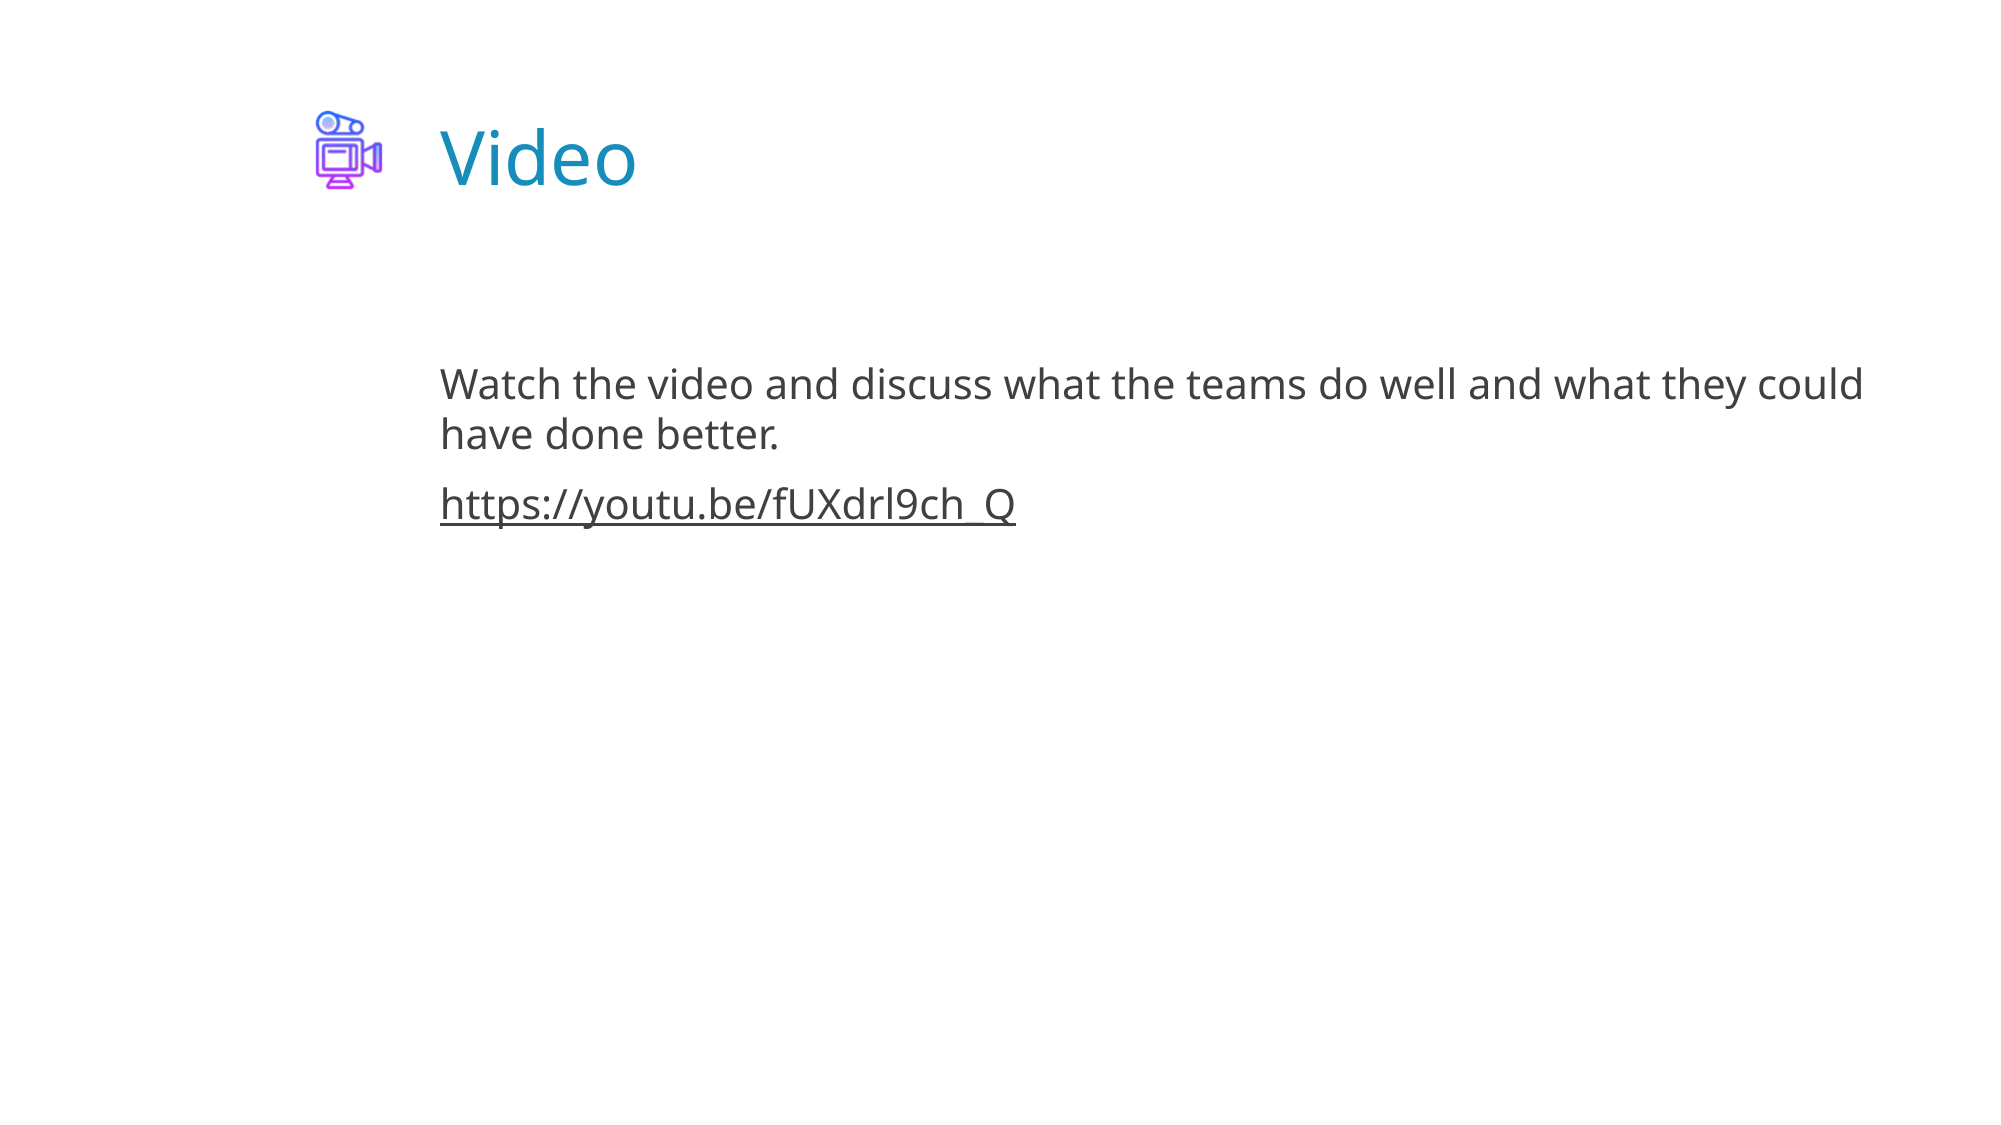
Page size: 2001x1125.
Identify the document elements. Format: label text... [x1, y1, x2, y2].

picture [300, 102, 397, 198]
list Watch the video and discuss what the teams do well and what they could have done better. https://youtu.be/fUXdrl9ch_Q [424, 350, 1888, 1074]
title Video [425, 102, 1888, 313]
